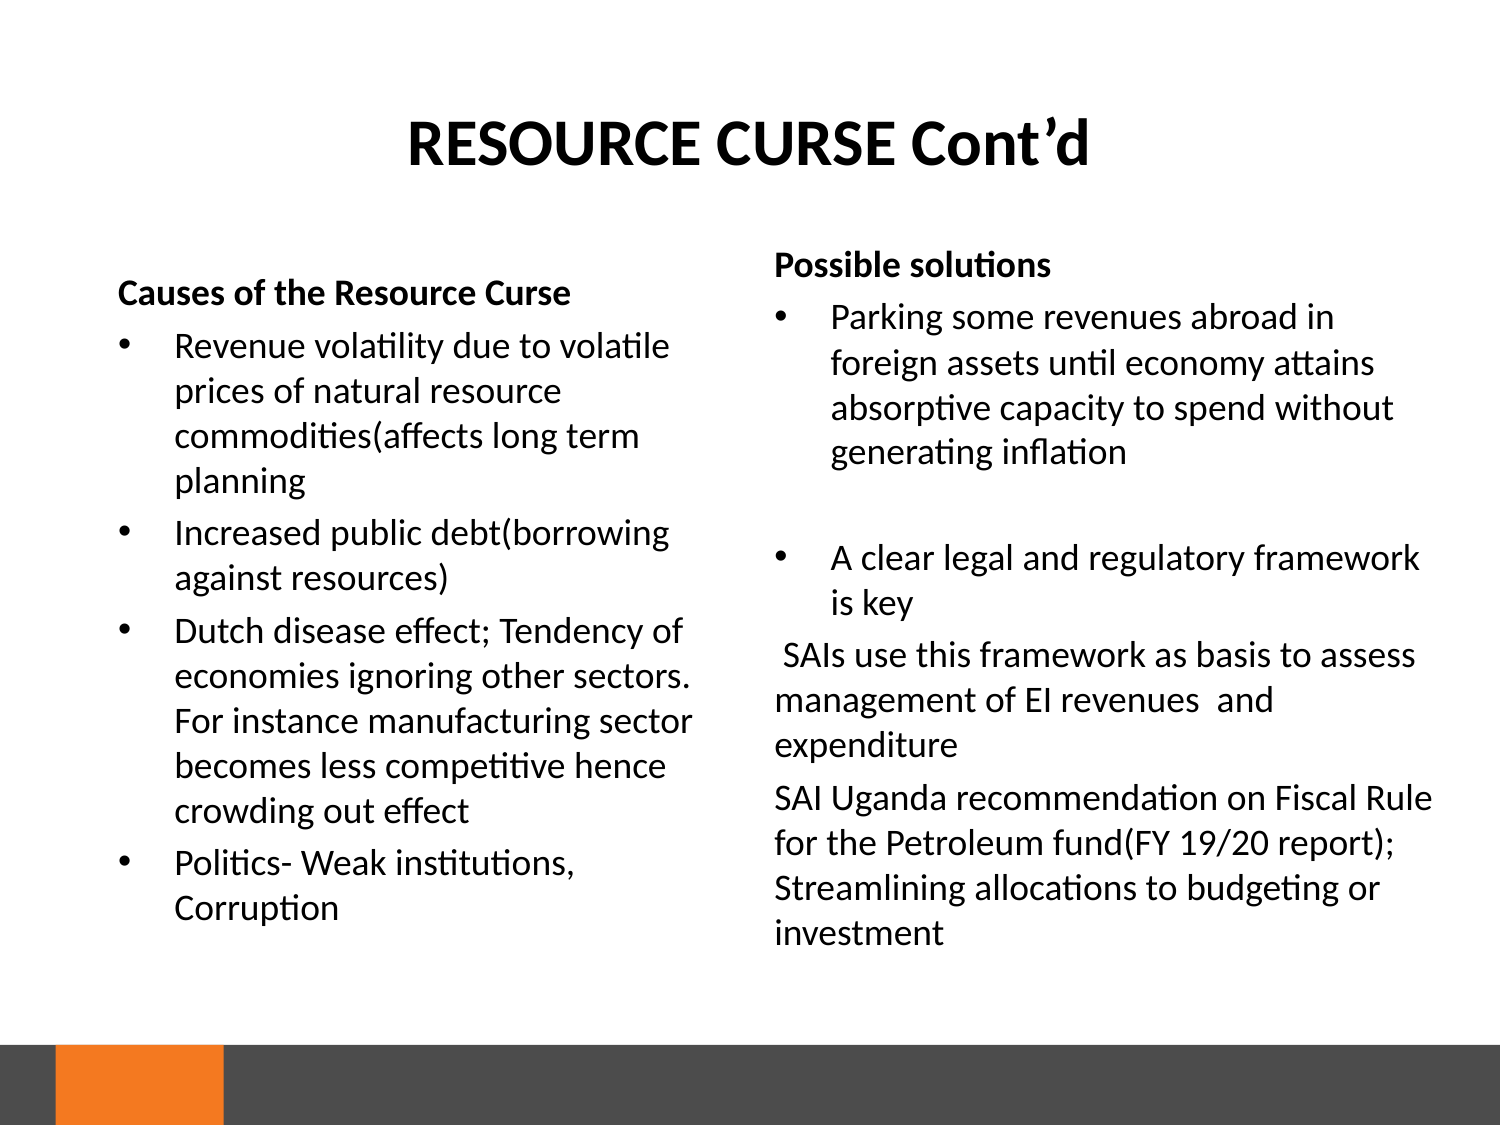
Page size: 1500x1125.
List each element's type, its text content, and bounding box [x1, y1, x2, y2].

list Possible solutions Parking some revenues abroad in foreign assets until economy attains absorptive capacity to spend without generating inflation A clear legal and regulatory framework is key SAIs use this framework as basis to assess management of EI revenues and expenditure SAI Uganda recommendation on Fiscal Rule for the Petroleum fund(FY 19/20 report); Streamlining allocations to budgeting or investment [759, 232, 1454, 1014]
list Causes of the Resource Curse Revenue volatility due to volatile prices of natural resource commodities(affects long term planning Increased public debt(borrowing against resources) Dutch disease effect; Tendency of economies ignoring other sectors. For instance manufacturing sector becomes less competitive hence crowding out effect Politics- Weak institutions, Corruption [103, 208, 741, 1014]
title RESOURCE CURSE Cont’d [75, 45, 1425, 233]
